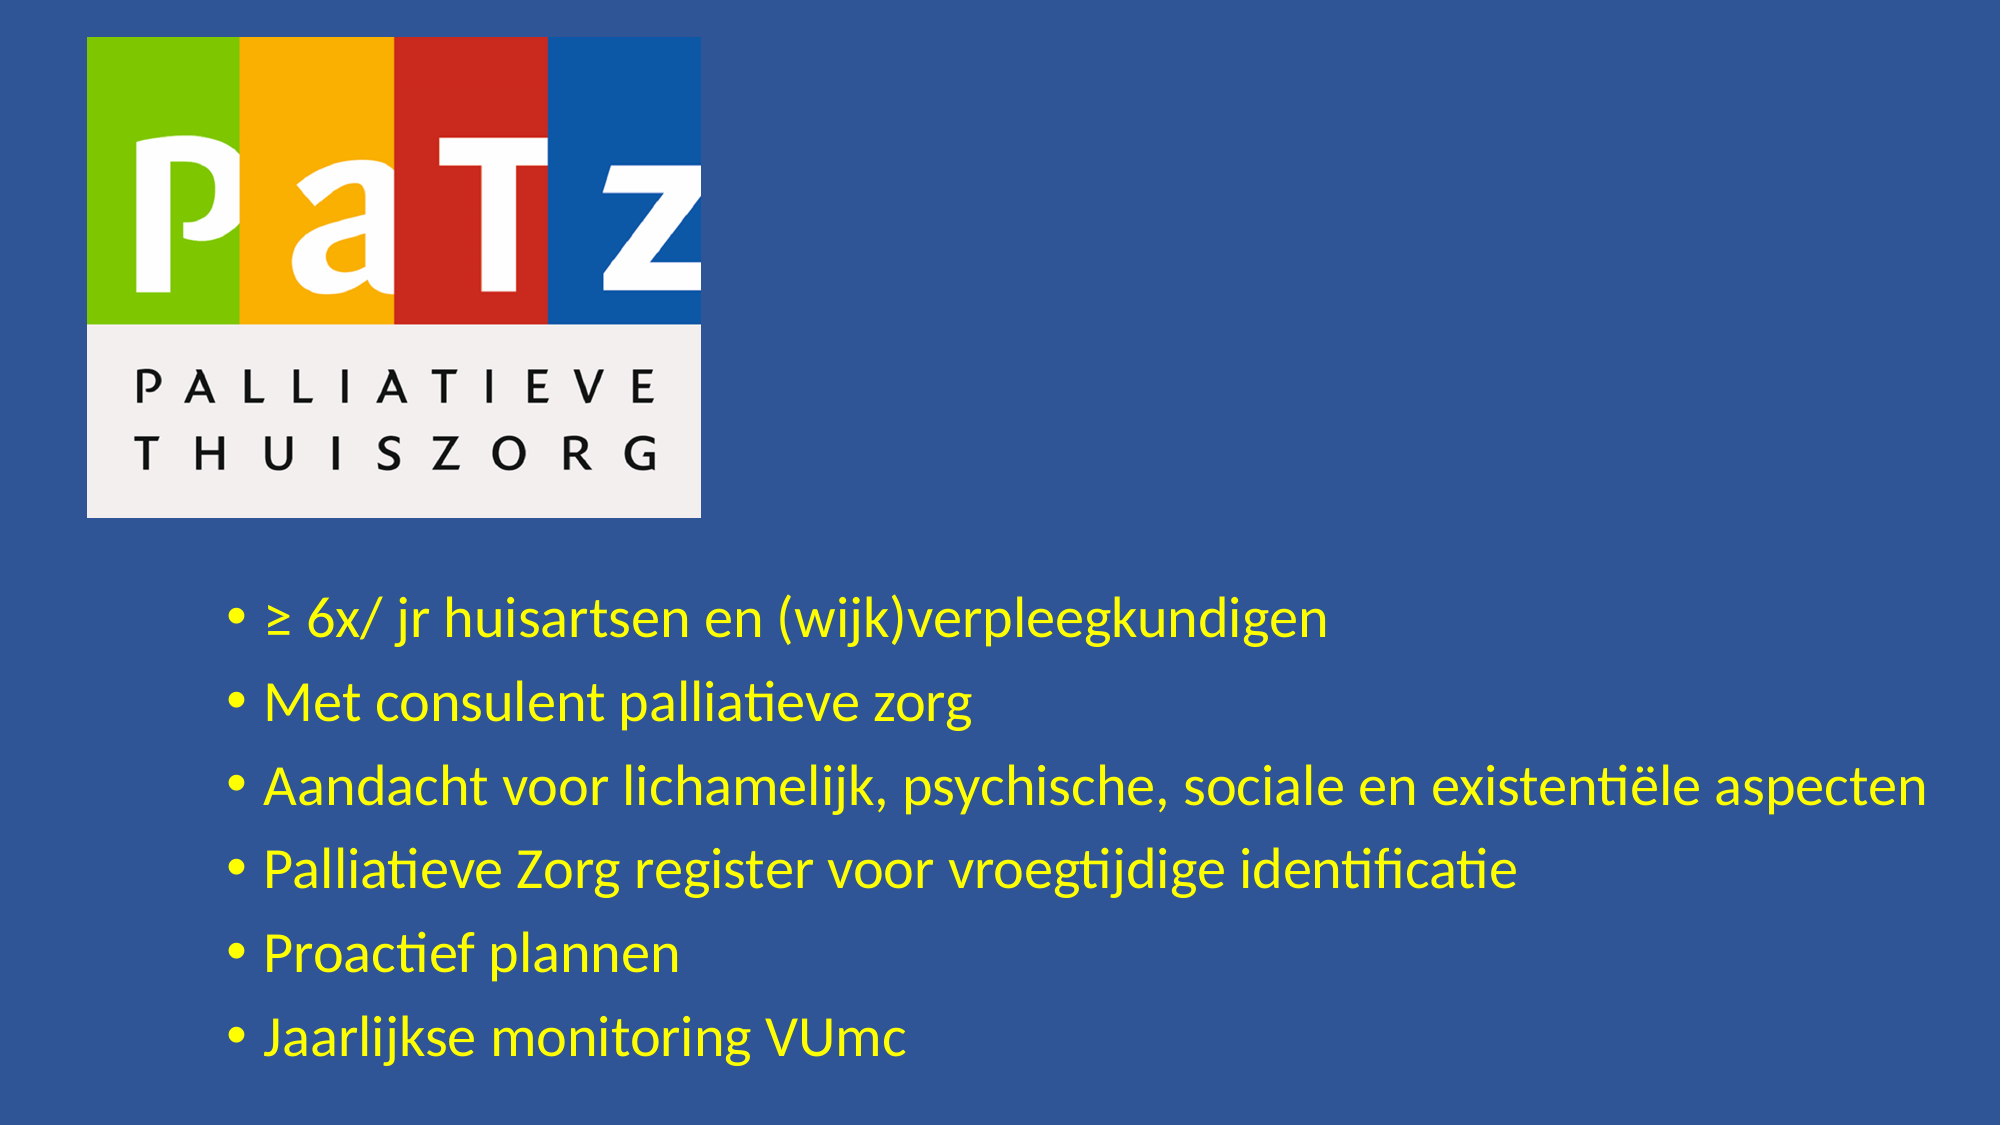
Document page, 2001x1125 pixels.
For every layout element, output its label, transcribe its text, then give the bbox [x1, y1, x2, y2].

picture [87, 37, 701, 518]
list ≥ 6x/ jr huisartsen en (wijk)verpleegkundigen Met consulent palliatieve zorg Aandacht voor lichamelijk, psychische, sociale en existentiële aspecten Palliatieve Zorg register voor vroegtijdige identificatie Proactief plannen Jaarlijkse monitoring VUmc [211, 579, 2000, 1125]
